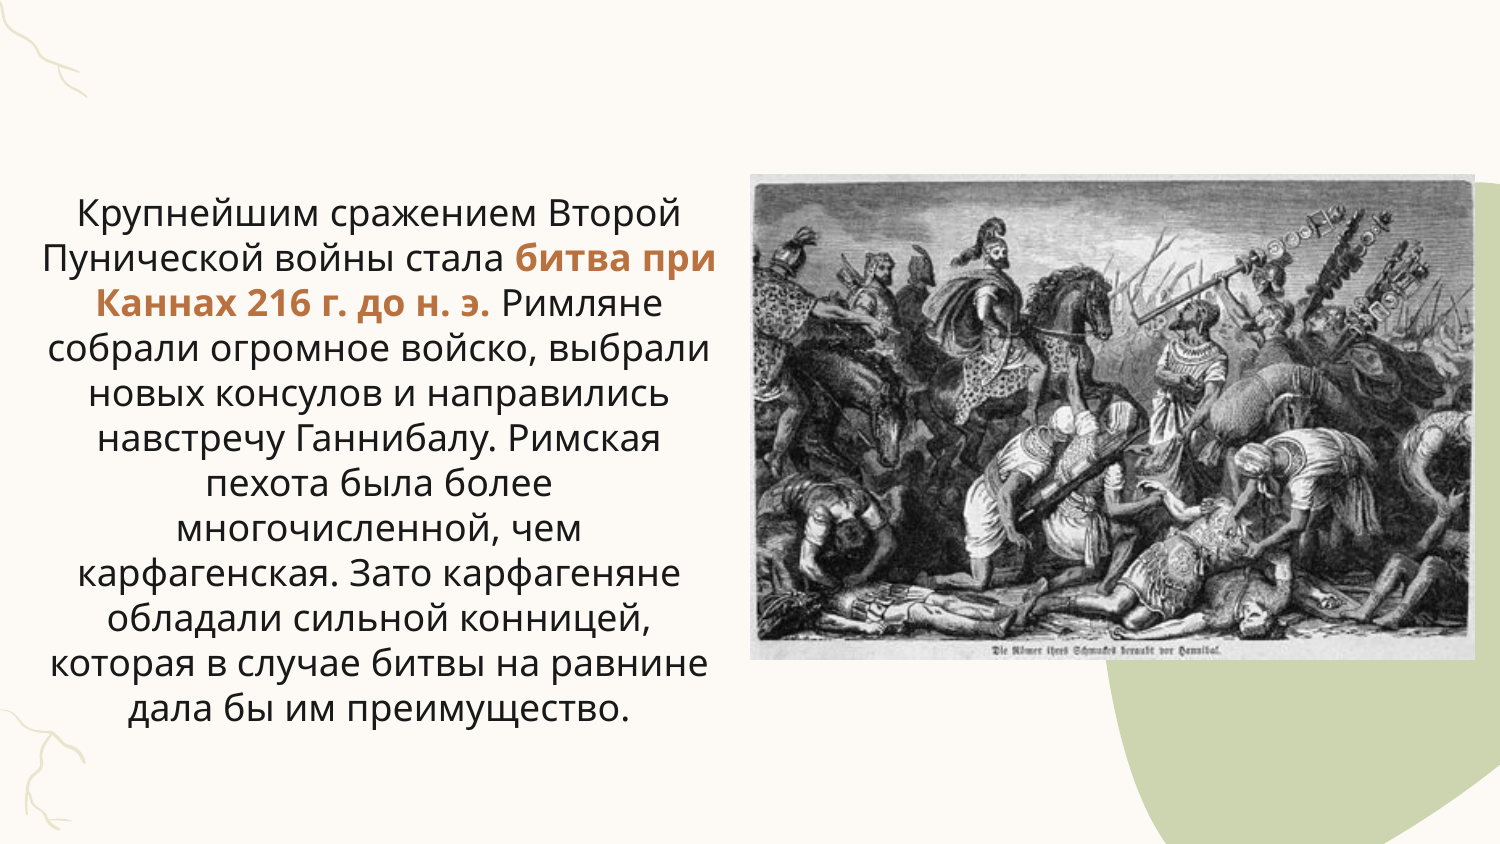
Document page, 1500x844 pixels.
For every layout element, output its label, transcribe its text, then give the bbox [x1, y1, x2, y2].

picture [749, 173, 1476, 660]
text_box Крупнейшим сражением Второй Пунической войны стала битва при Каннах 216 г. до н. э. Римляне собрали огромное войско, выбрали новых консулов и направились навстречу Ганнибалу. Римская пехота была более многочисленной, чем карфагенская. Зато карфагеняне обладали сильной конницей, которая в случае битвы на равнине дала бы им преимущество. [24, 174, 734, 269]
